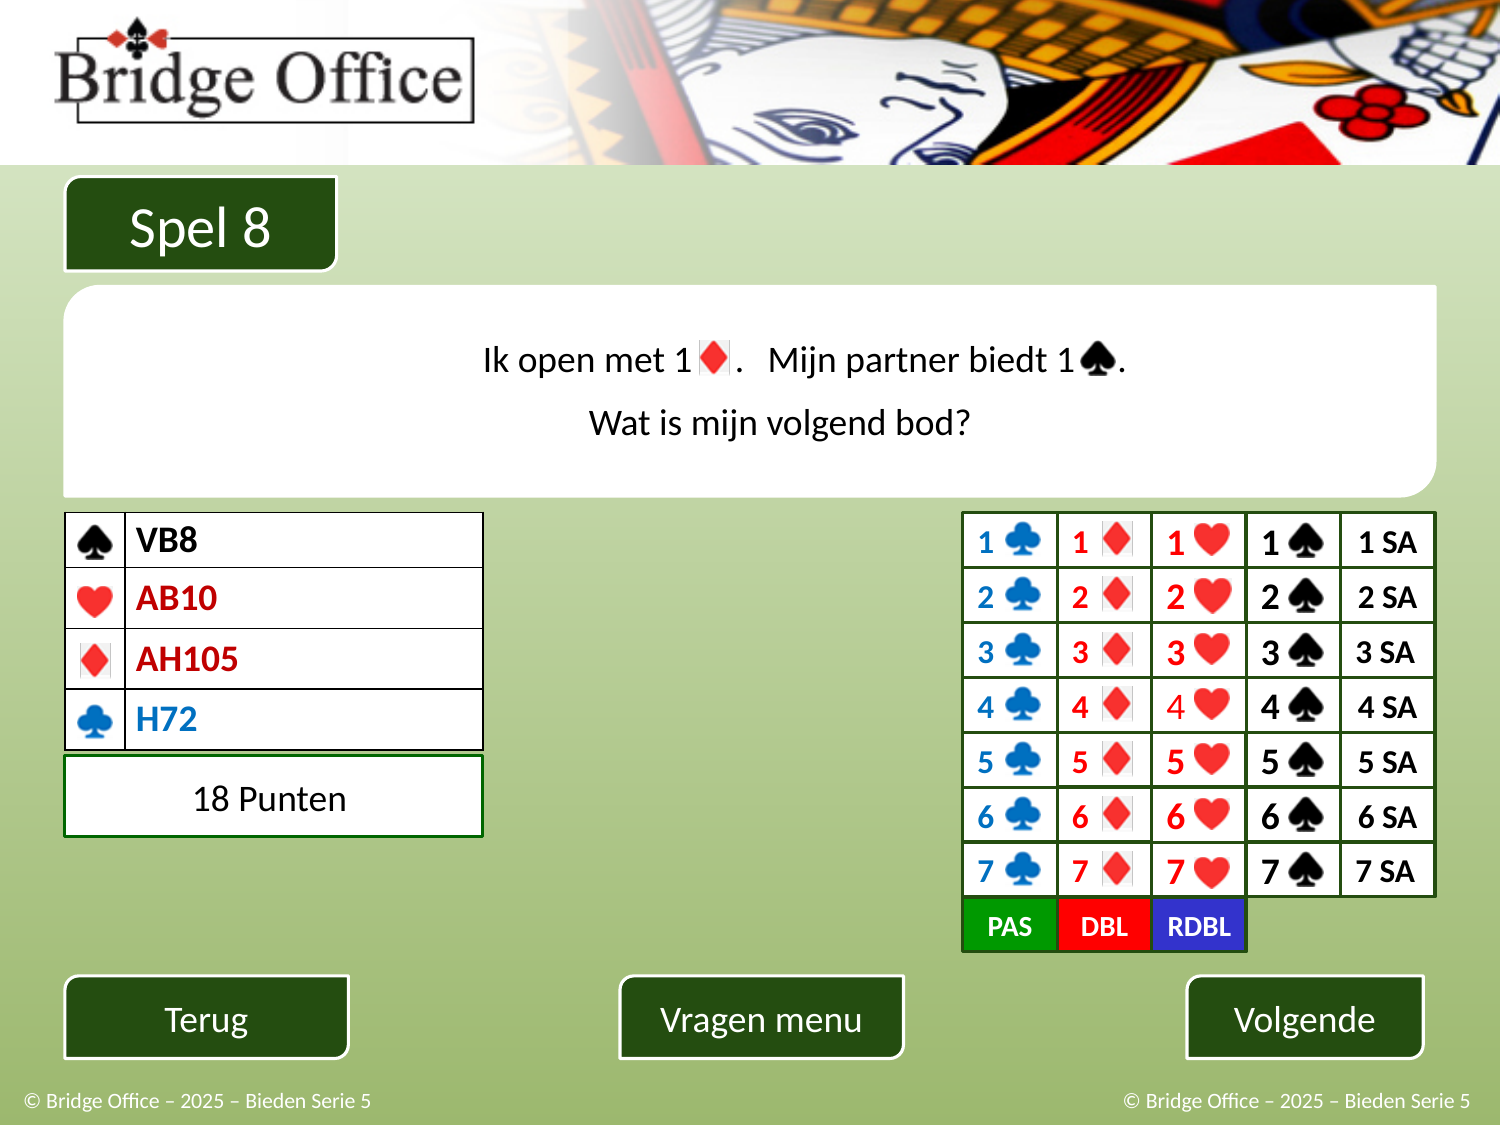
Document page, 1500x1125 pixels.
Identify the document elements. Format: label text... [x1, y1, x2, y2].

picture [0, 0, 1500, 166]
picture [1099, 741, 1135, 778]
text_box Wat is mijn volgend bod? [573, 390, 995, 451]
picture [1288, 576, 1324, 613]
table_cell AH105 [126, 629, 482, 688]
text_box 4 [1245, 676, 1339, 734]
text_box 5 [961, 734, 1059, 786]
text_box 3 SA [1339, 621, 1437, 676]
text_box 1 [1245, 511, 1342, 569]
picture [696, 340, 733, 376]
picture [1288, 741, 1324, 778]
text_box 3 [1150, 621, 1245, 676]
picture [1099, 576, 1135, 613]
text_box Mijn partner biedt 1 . [752, 327, 1167, 387]
text_box 1 SA [1342, 511, 1437, 569]
picture [1099, 686, 1135, 723]
text_box 2 [961, 569, 1056, 621]
picture [77, 585, 114, 618]
picture [1194, 633, 1230, 666]
text_box Volgende [1185, 974, 1425, 1061]
text_box 6 [1245, 786, 1339, 841]
picture [1004, 631, 1041, 668]
text_box 6 [961, 786, 1056, 841]
text_box 5 SA [1339, 734, 1437, 786]
text_box 5 [1248, 734, 1339, 786]
picture [1099, 851, 1135, 887]
text_box © Bridge Office – 2025 – Bieden Serie 5 [1107, 1079, 1500, 1121]
picture [77, 524, 114, 561]
text_box 2 [1245, 569, 1339, 621]
picture [1288, 631, 1324, 668]
picture [1288, 851, 1324, 887]
text_box RDBL [1153, 898, 1248, 953]
text_box 6 [1056, 786, 1150, 841]
picture [1193, 798, 1230, 830]
picture [1004, 741, 1041, 778]
text_box [63, 284, 1437, 498]
picture [77, 703, 114, 740]
text_box 2 SA [1339, 569, 1437, 621]
text_box Vragen menu [618, 974, 906, 1061]
picture [1004, 851, 1041, 887]
picture [1099, 796, 1135, 833]
picture [1288, 796, 1324, 832]
text_box 5 [1153, 734, 1248, 786]
text_box Terug [63, 974, 350, 1061]
table_cell [66, 568, 124, 628]
text_box Ik open met 1 . [468, 327, 788, 388]
table_cell [66, 690, 124, 749]
text_box 18 Punten [63, 754, 484, 838]
text_box 7 SA [1339, 844, 1437, 898]
table_cell H72 [126, 690, 482, 749]
text_box 2 [1153, 569, 1245, 621]
picture [77, 643, 114, 679]
text_box 1 [1059, 511, 1153, 569]
text_box 3 [1056, 621, 1150, 676]
picture [1193, 523, 1230, 556]
table_cell [66, 629, 124, 688]
picture [1193, 743, 1230, 776]
picture [1004, 686, 1041, 723]
text_box 4 SA [1339, 676, 1437, 734]
text_box 1 [961, 511, 1059, 569]
text_box 3 [1245, 621, 1339, 676]
text_box 3 [961, 621, 1056, 676]
picture [1193, 857, 1230, 890]
text_box 7 [1056, 841, 1150, 898]
picture [1079, 340, 1116, 376]
text_box DBL [1059, 898, 1153, 953]
picture [1099, 521, 1135, 558]
table_header VB8 [126, 513, 482, 567]
text_box 5 [1059, 734, 1153, 786]
picture [1193, 688, 1230, 721]
text_box 4 [1059, 676, 1150, 734]
text_box 7 [1245, 841, 1339, 898]
text_box 1 [1153, 511, 1245, 569]
picture [1288, 521, 1325, 558]
text_box © Bridge Office – 2025 – Bieden Serie 5 [8, 1079, 393, 1121]
picture [1004, 576, 1041, 613]
text_box 7 [961, 841, 1056, 896]
picture [1193, 578, 1232, 614]
text_box 2 [1056, 569, 1153, 621]
text_box 6 SA [1339, 786, 1437, 844]
text_box 4 [1150, 676, 1245, 734]
text_box 4 [961, 676, 1059, 734]
table_cell AB10 [126, 568, 482, 628]
text_box PAS [961, 896, 1059, 953]
picture [1099, 631, 1135, 668]
text_box 6 [1150, 786, 1245, 841]
picture [1288, 686, 1324, 723]
picture [1004, 521, 1041, 558]
text_box 7 [1150, 841, 1245, 898]
text_box Spel 8 [63, 179, 339, 273]
picture [1004, 796, 1041, 833]
table_header [66, 513, 124, 567]
